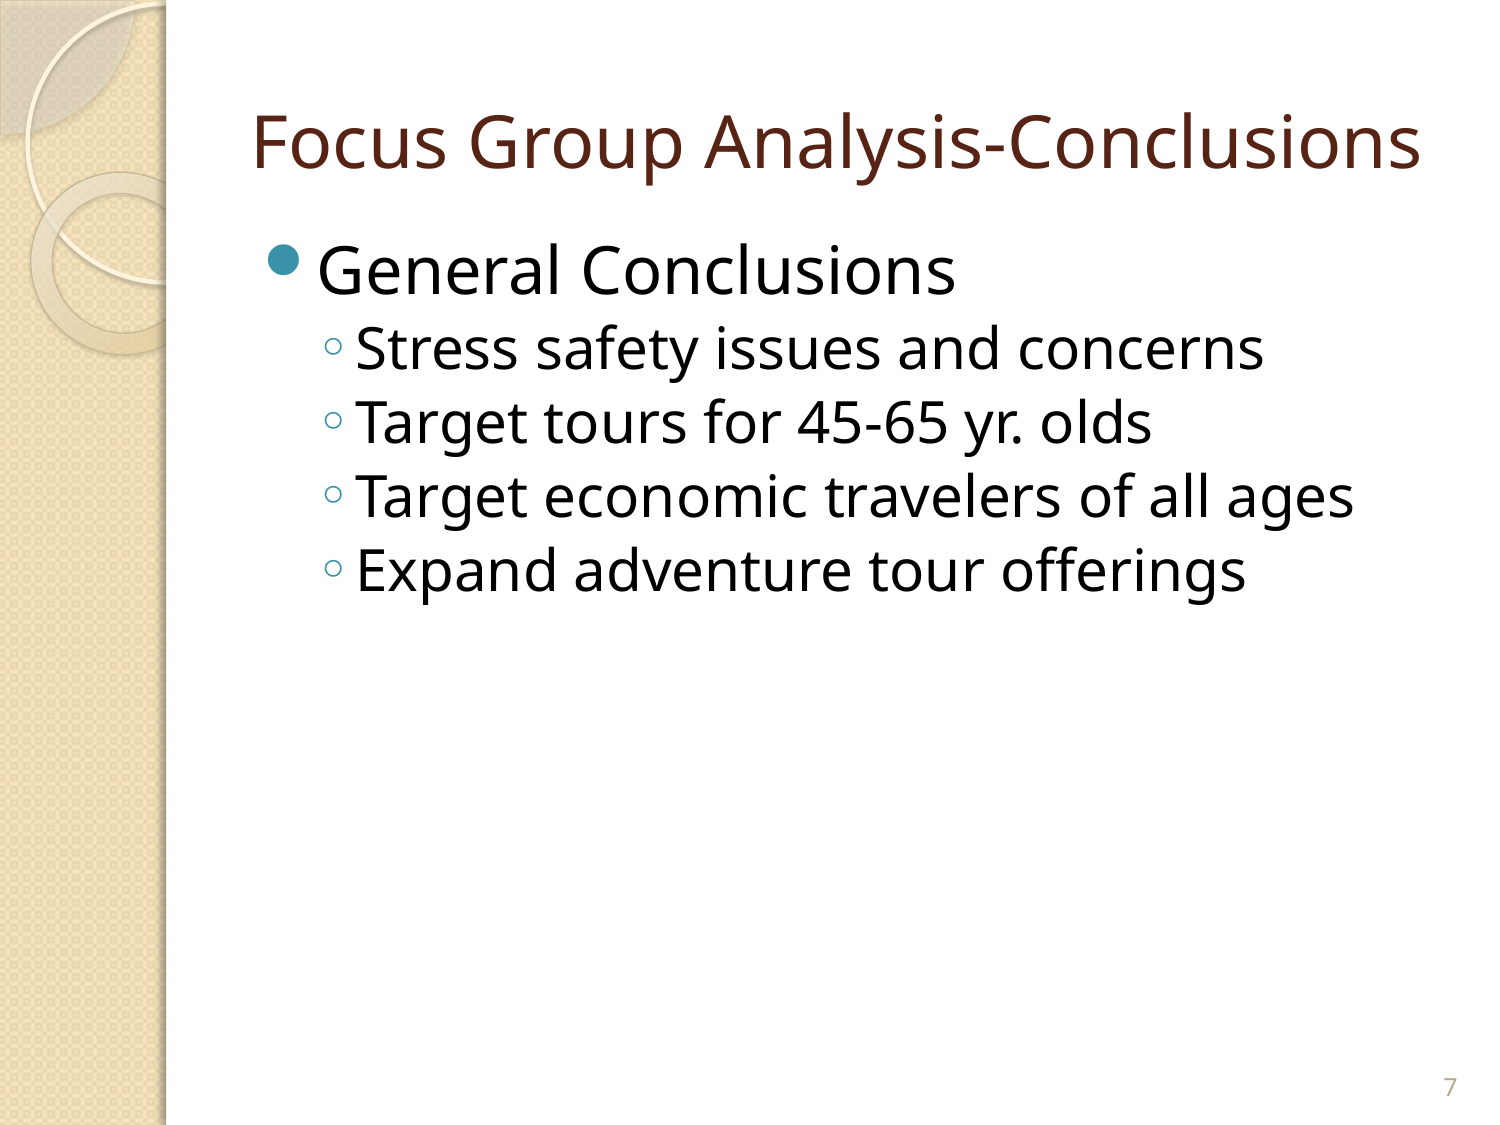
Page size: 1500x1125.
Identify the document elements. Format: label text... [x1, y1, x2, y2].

title Focus Group Analysis-Conclusions [235, 45, 1466, 233]
slide_number 7 [1413, 1034, 1488, 1113]
list General Conclusions Stress safety issues and concerns Target tours for 45-65 yr. olds Target economic travelers of all ages Expand adventure tour offerings [235, 237, 1466, 1025]
